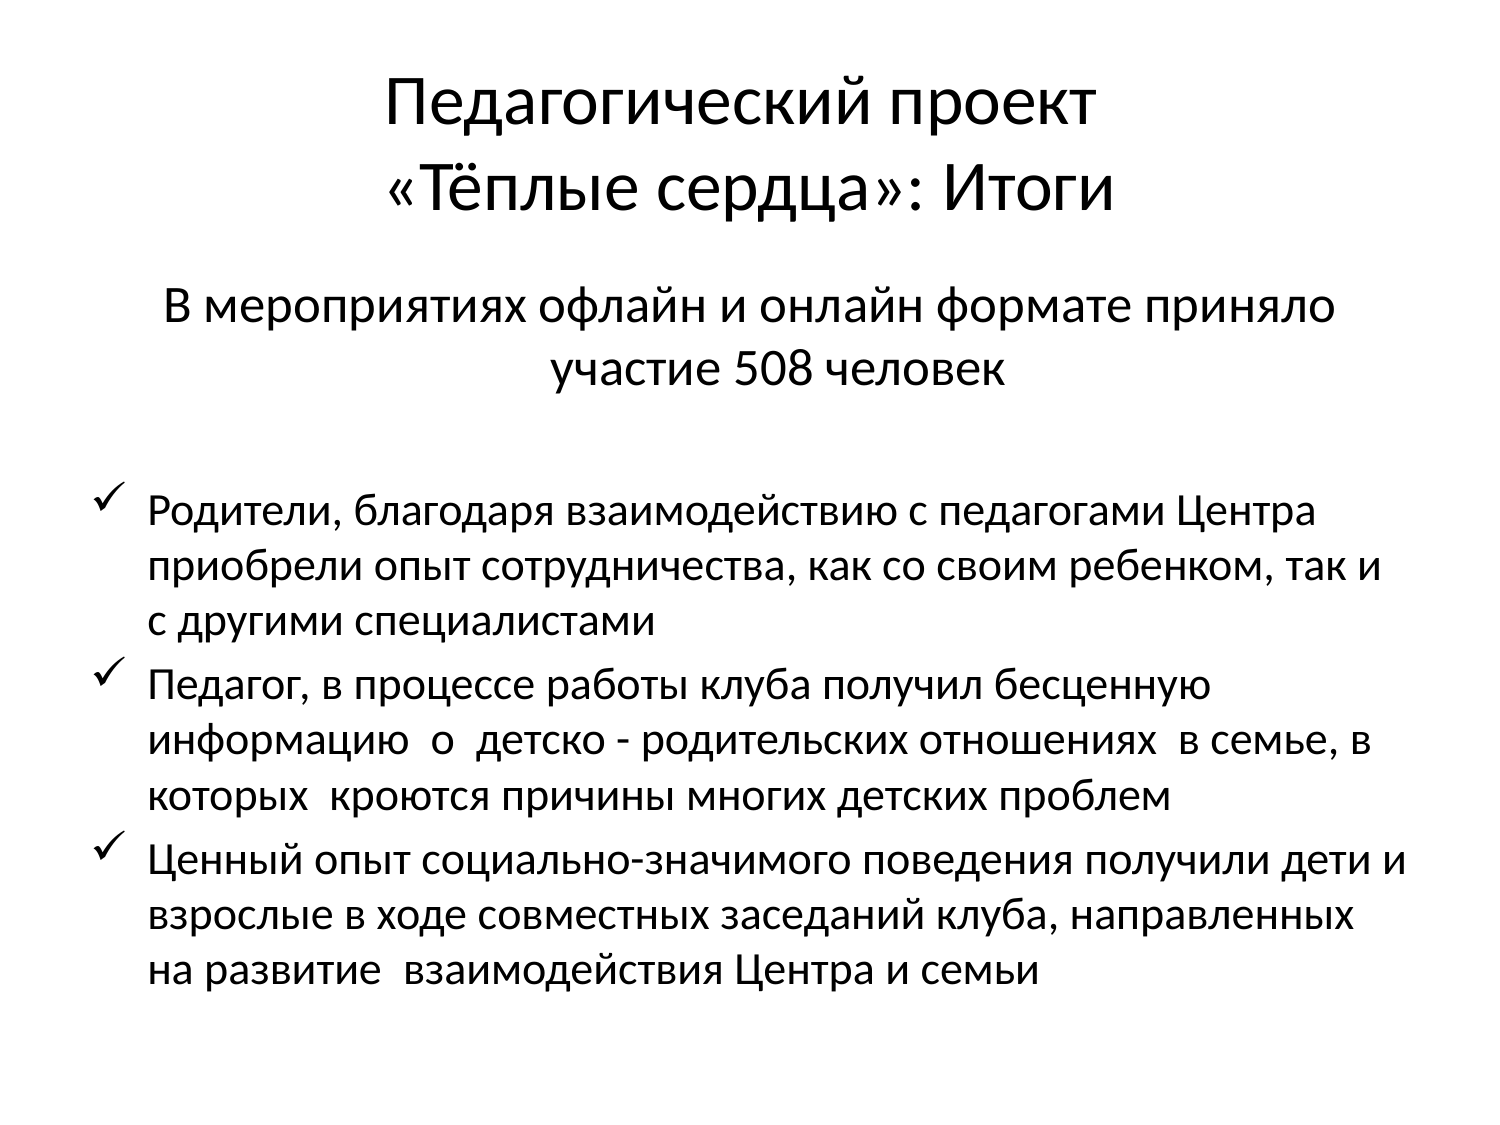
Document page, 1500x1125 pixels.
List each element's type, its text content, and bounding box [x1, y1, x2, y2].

title Педагогический проект «Тёплые сердца»: Итоги [75, 45, 1425, 233]
list В мероприятиях офлайн и онлайн формате приняло участие 508 человек Родители, благодаря взаимодействию с педагогами Центра приобрели опыт сотрудничества, как со своим ребенком, так и с другими специалистами Педагог, в процессе работы клуба получил бесценную информацию о детско - родительских отношениях в семье, в которых кроются причины многих детских проблем Ценный опыт социально-значимого поведения получили дети и взрослые в ходе совместных заседаний клуба, направленных на развитие взаимодействия Центра и семьи [75, 262, 1425, 1005]
